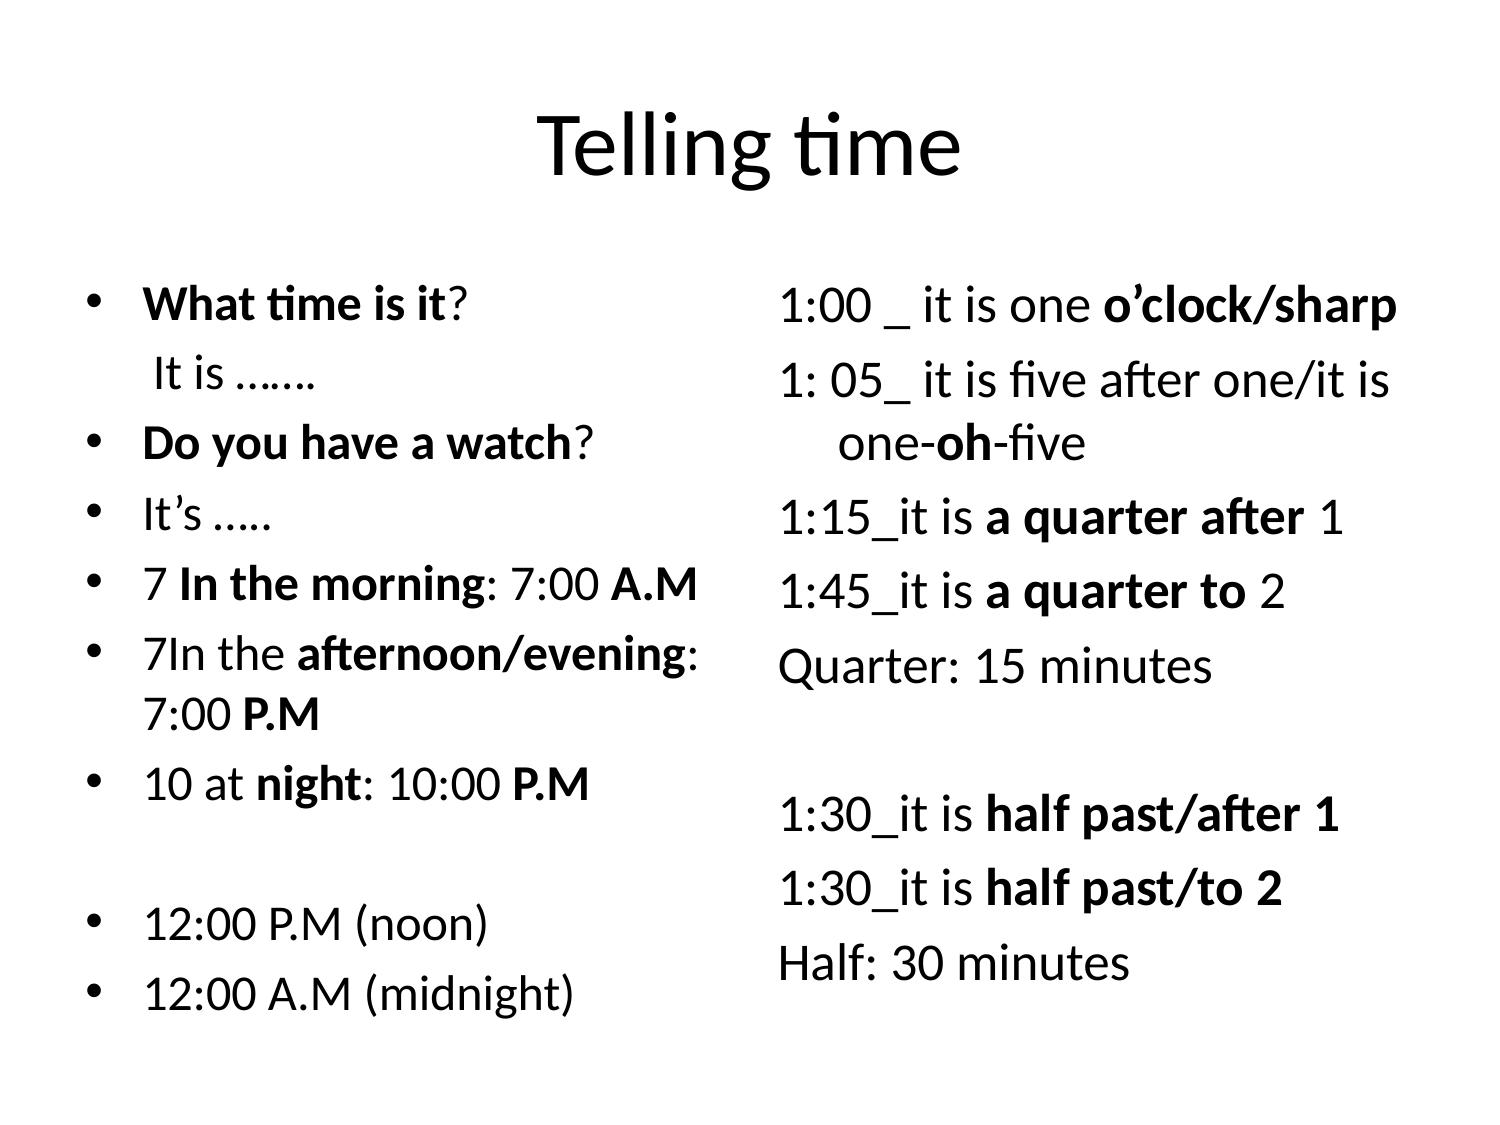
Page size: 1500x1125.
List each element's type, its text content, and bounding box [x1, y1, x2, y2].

title Telling time [75, 45, 1425, 233]
list 1:00 _ it is one o’clock/sharp 1: 05_ it is five after one/it is one-oh-five 1:15_it is a quarter after 1 1:45_it is a quarter to 2 Quarter: 15 minutes 1:30_it is half past/after 1 1:30_it is half past/to 2 Half: 30 minutes [762, 262, 1425, 1005]
list What time is it? It is ……. Do you have a watch? It’s ….. 7 In the morning: 7:00 A.M 7In the afternoon/evening: 7:00 P.M 10 at night: 10:00 P.M 12:00 P.M (noon) 12:00 A.M (midnight) [70, 262, 738, 1043]
